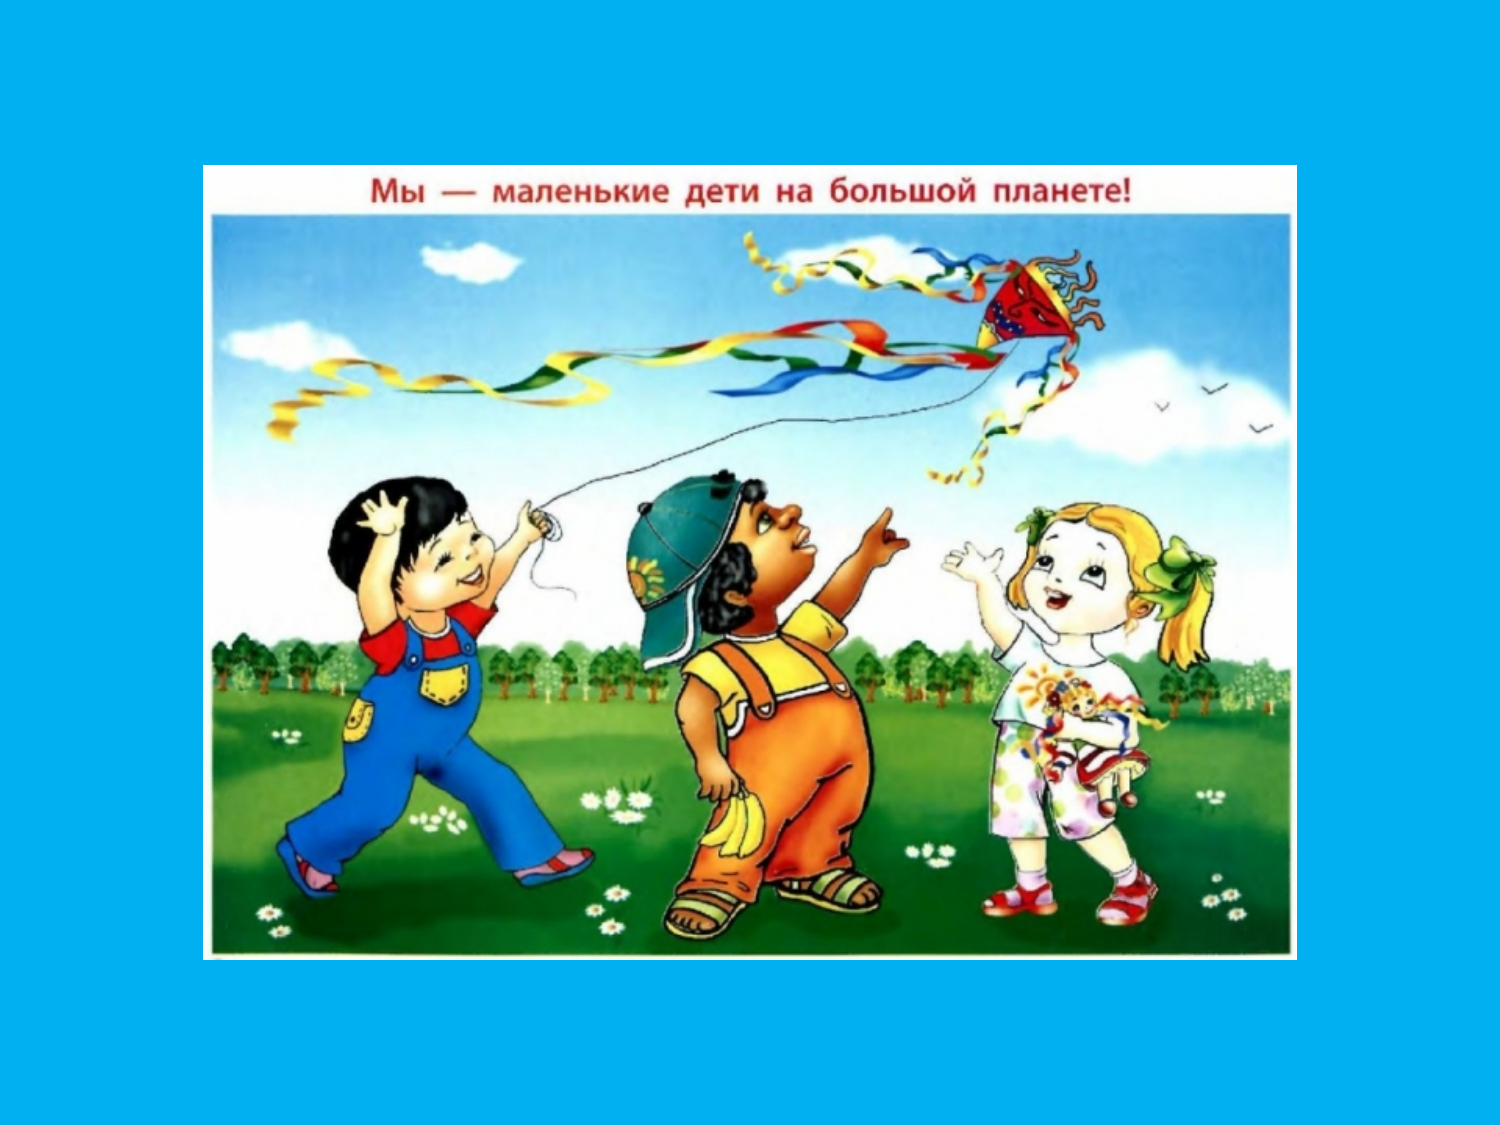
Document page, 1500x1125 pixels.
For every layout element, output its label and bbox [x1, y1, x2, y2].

picture [204, 166, 1296, 959]
